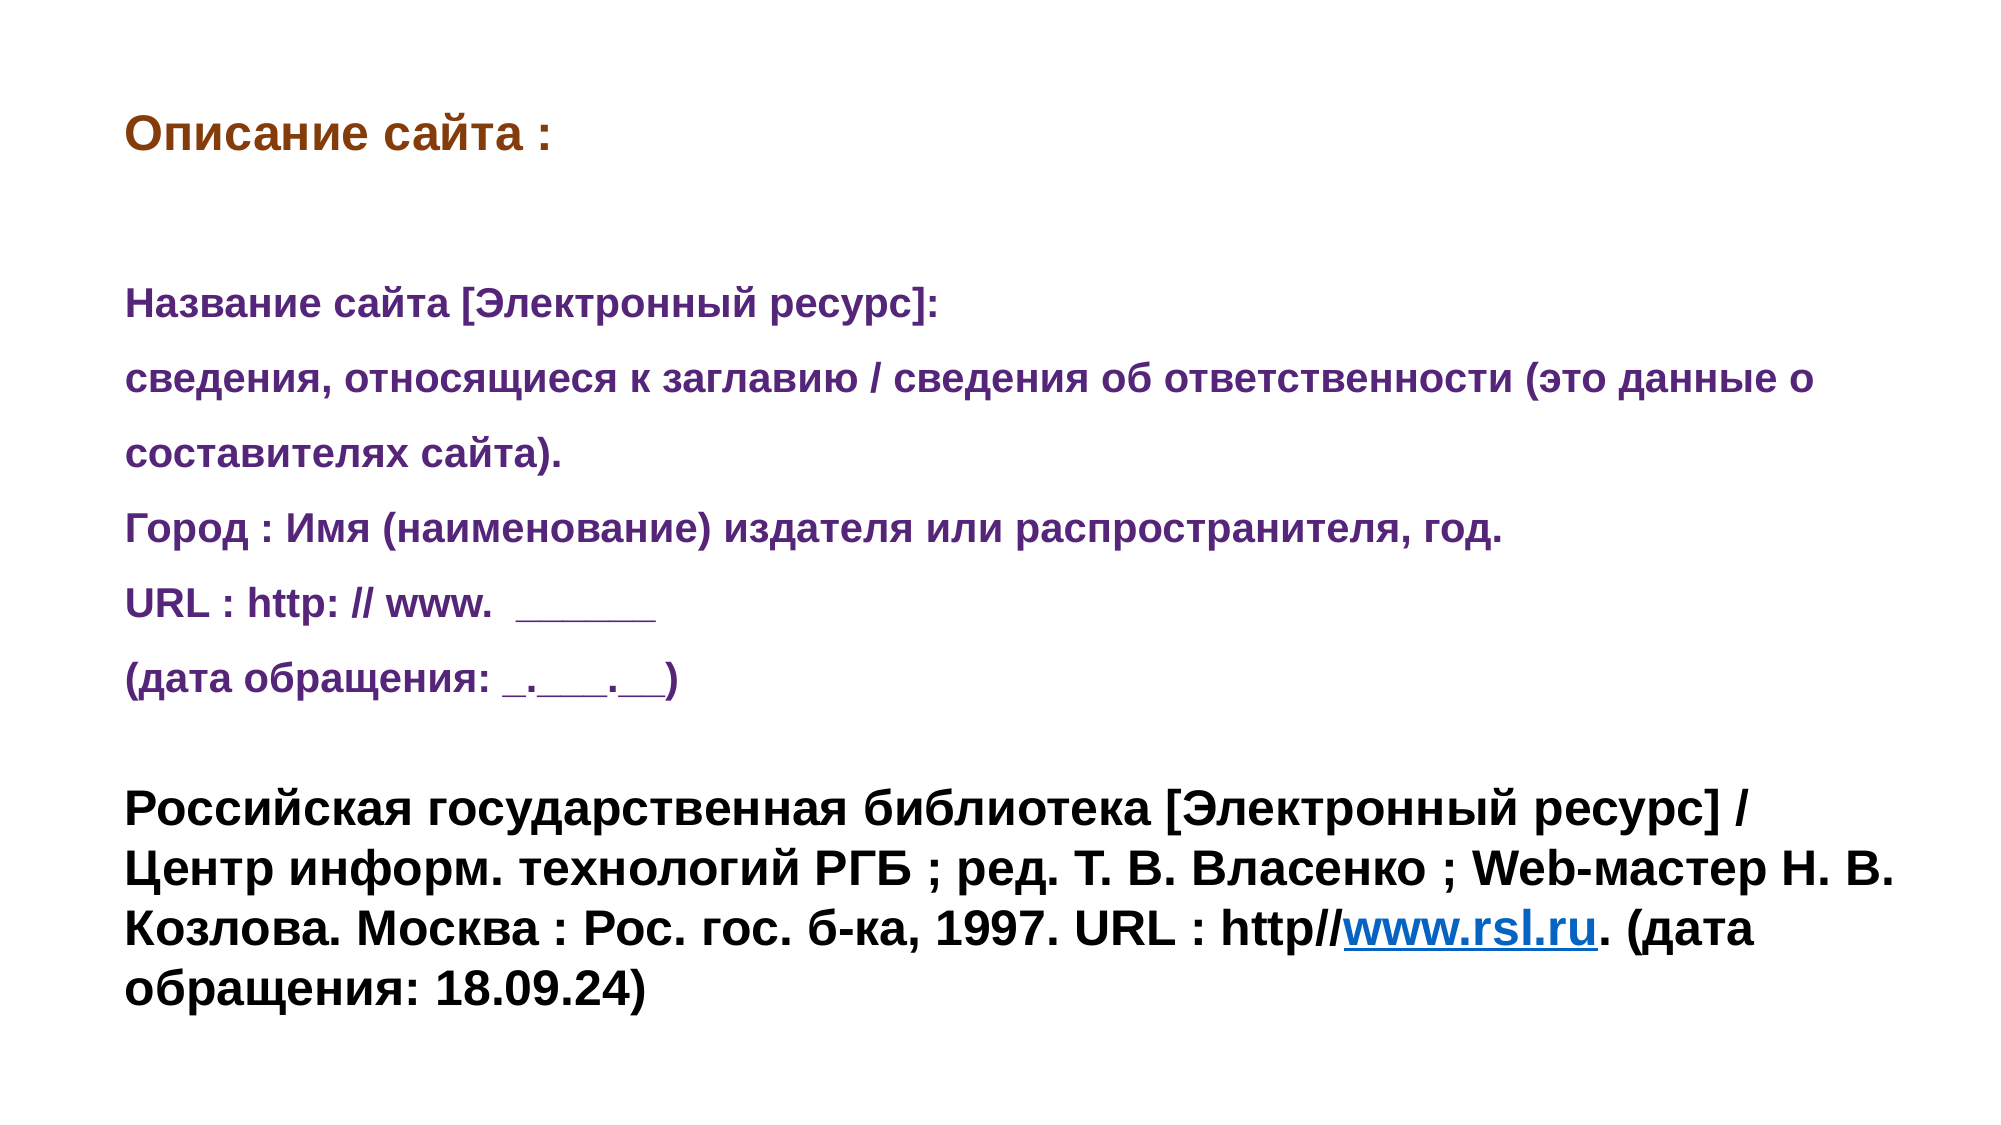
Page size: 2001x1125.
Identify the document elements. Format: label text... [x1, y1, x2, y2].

text_box Описание сайта : Название сайта [Электронный ресурс]: сведения, относящиеся к заглавию / сведения об ответственности (это данные о составителях сайта). Город : Имя (наименование) издателя или распространителя, год. URL : http: // www. ______ (дата обращения: _.___.__) Российская государственная библиотека [Электронный ресурс] / Центр информ. технологий РГБ ; ред. Т. В. Власенко ; Web-мастер Н. В. Козлова. Москва : Рос. гос. б-ка, 1997. URL : http//www.rsl.ru. (дата обращения: 18.09.24) [110, 93, 1914, 1068]
